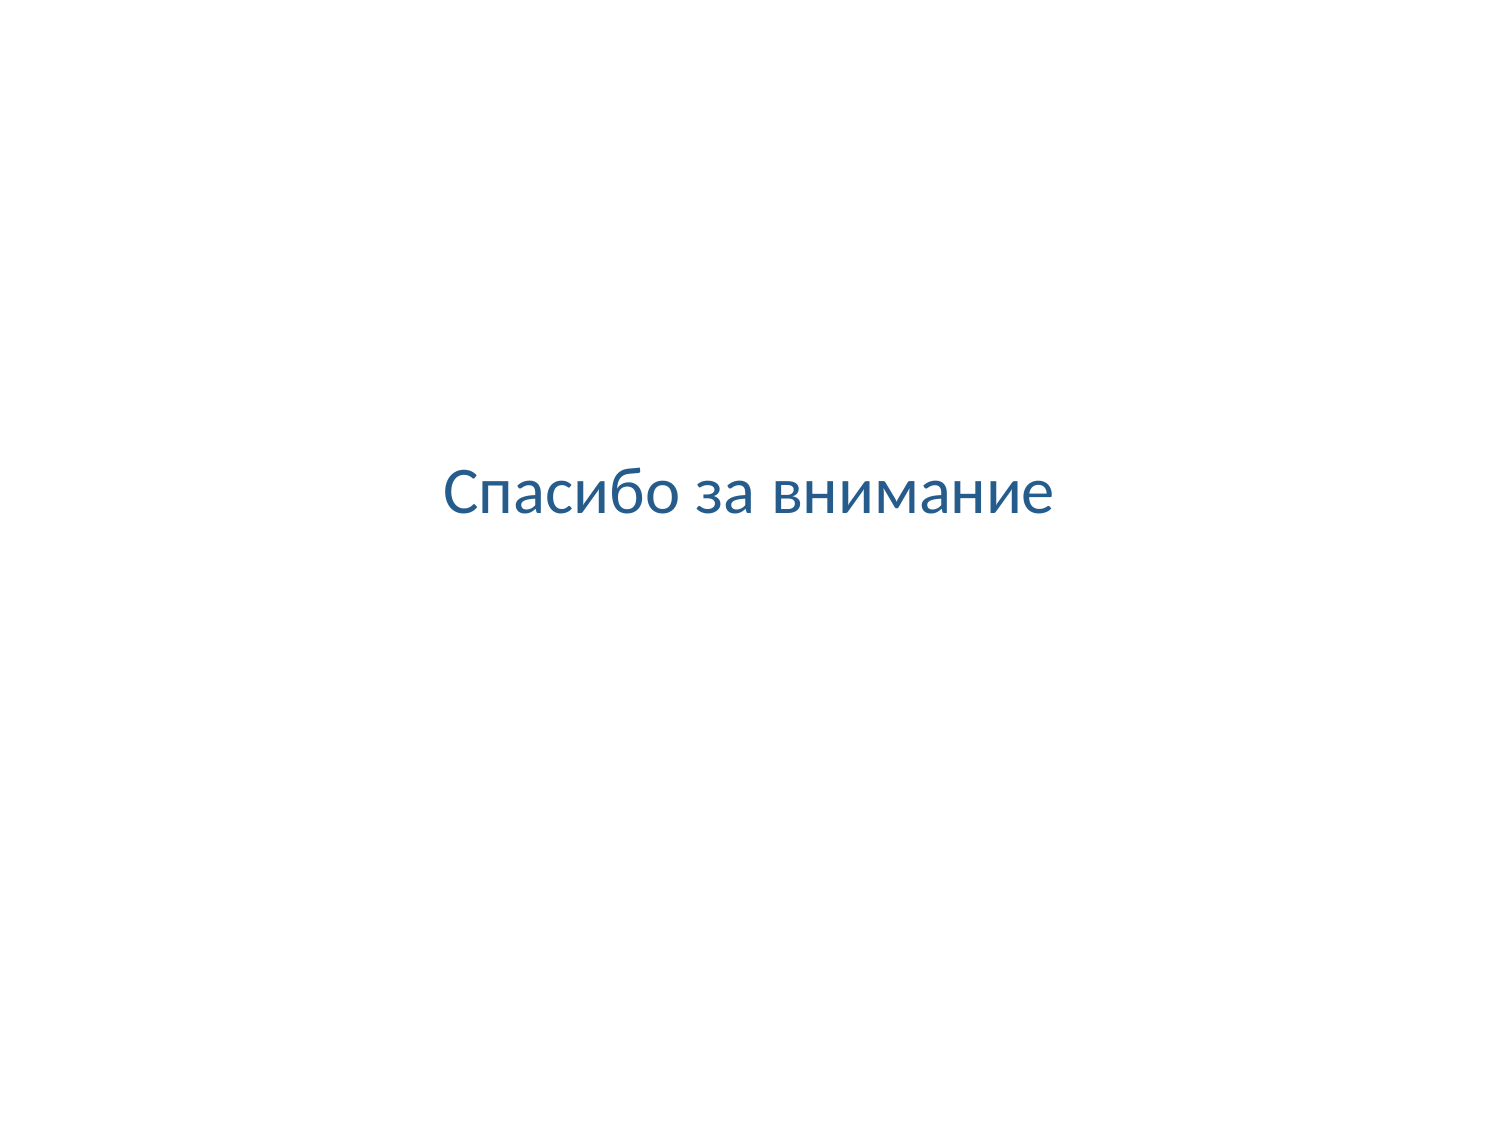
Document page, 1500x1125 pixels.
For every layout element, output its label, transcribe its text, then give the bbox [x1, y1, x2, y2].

title Спасибо за внимание [441, 444, 1059, 635]
